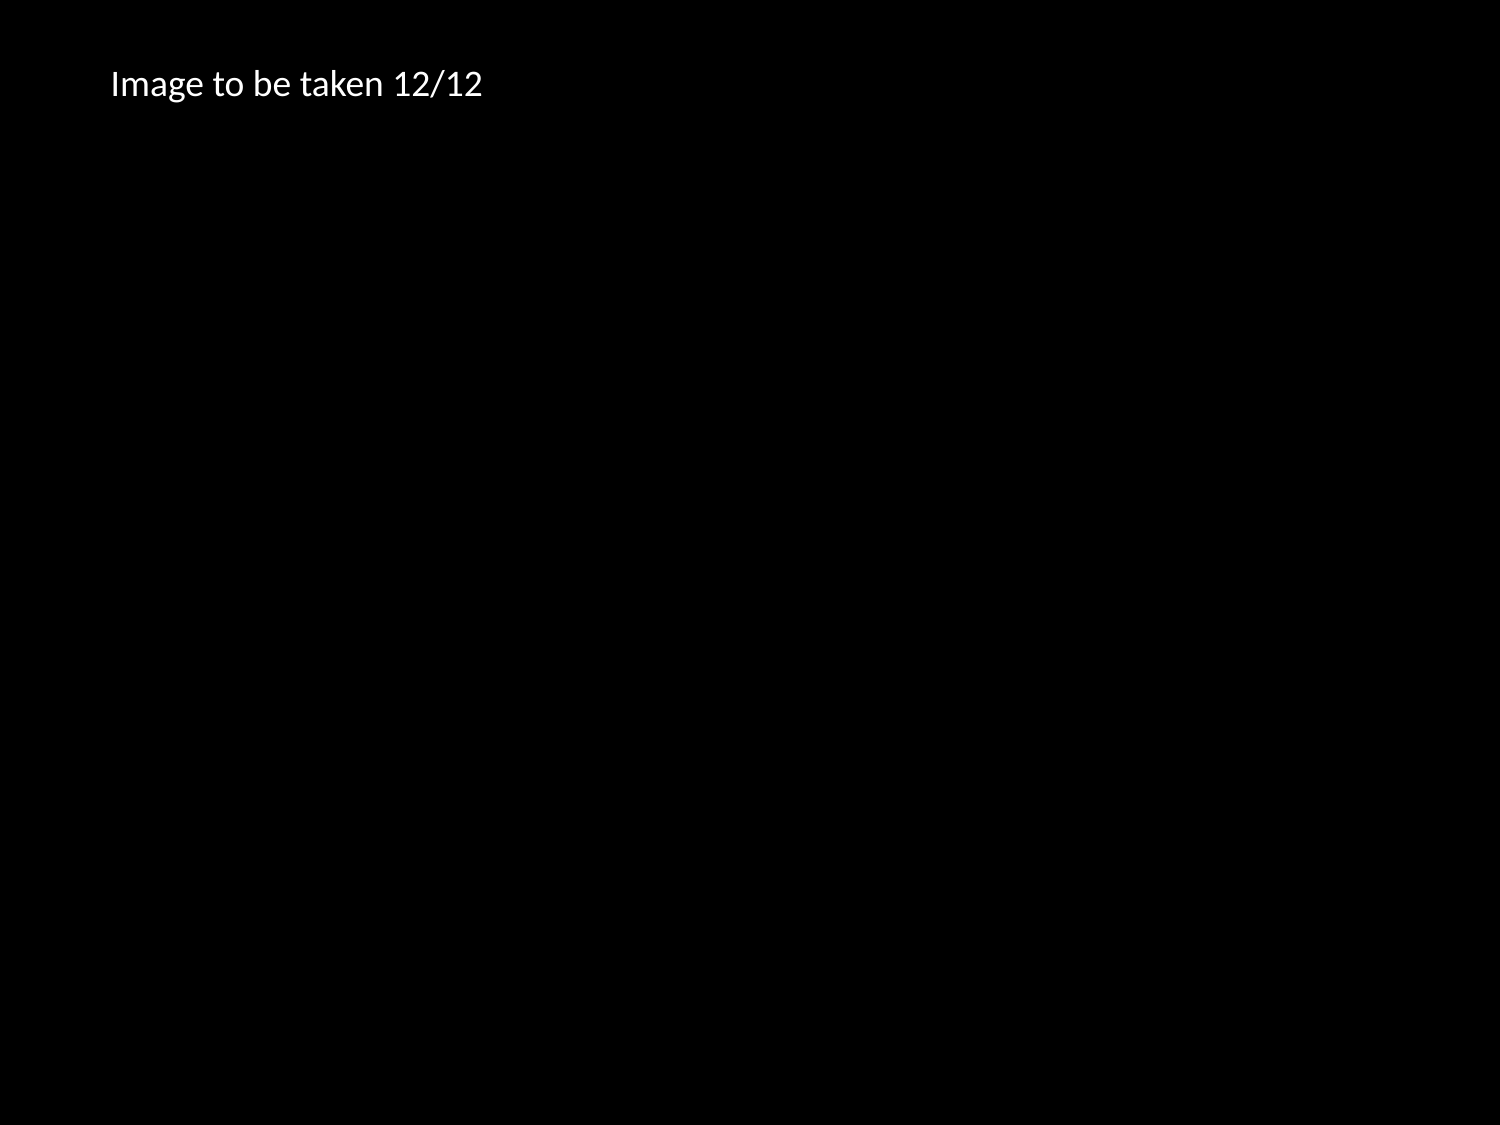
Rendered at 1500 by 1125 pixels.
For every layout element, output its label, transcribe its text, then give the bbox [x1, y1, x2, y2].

text_box Image to be taken 12/12 [95, 51, 513, 112]
